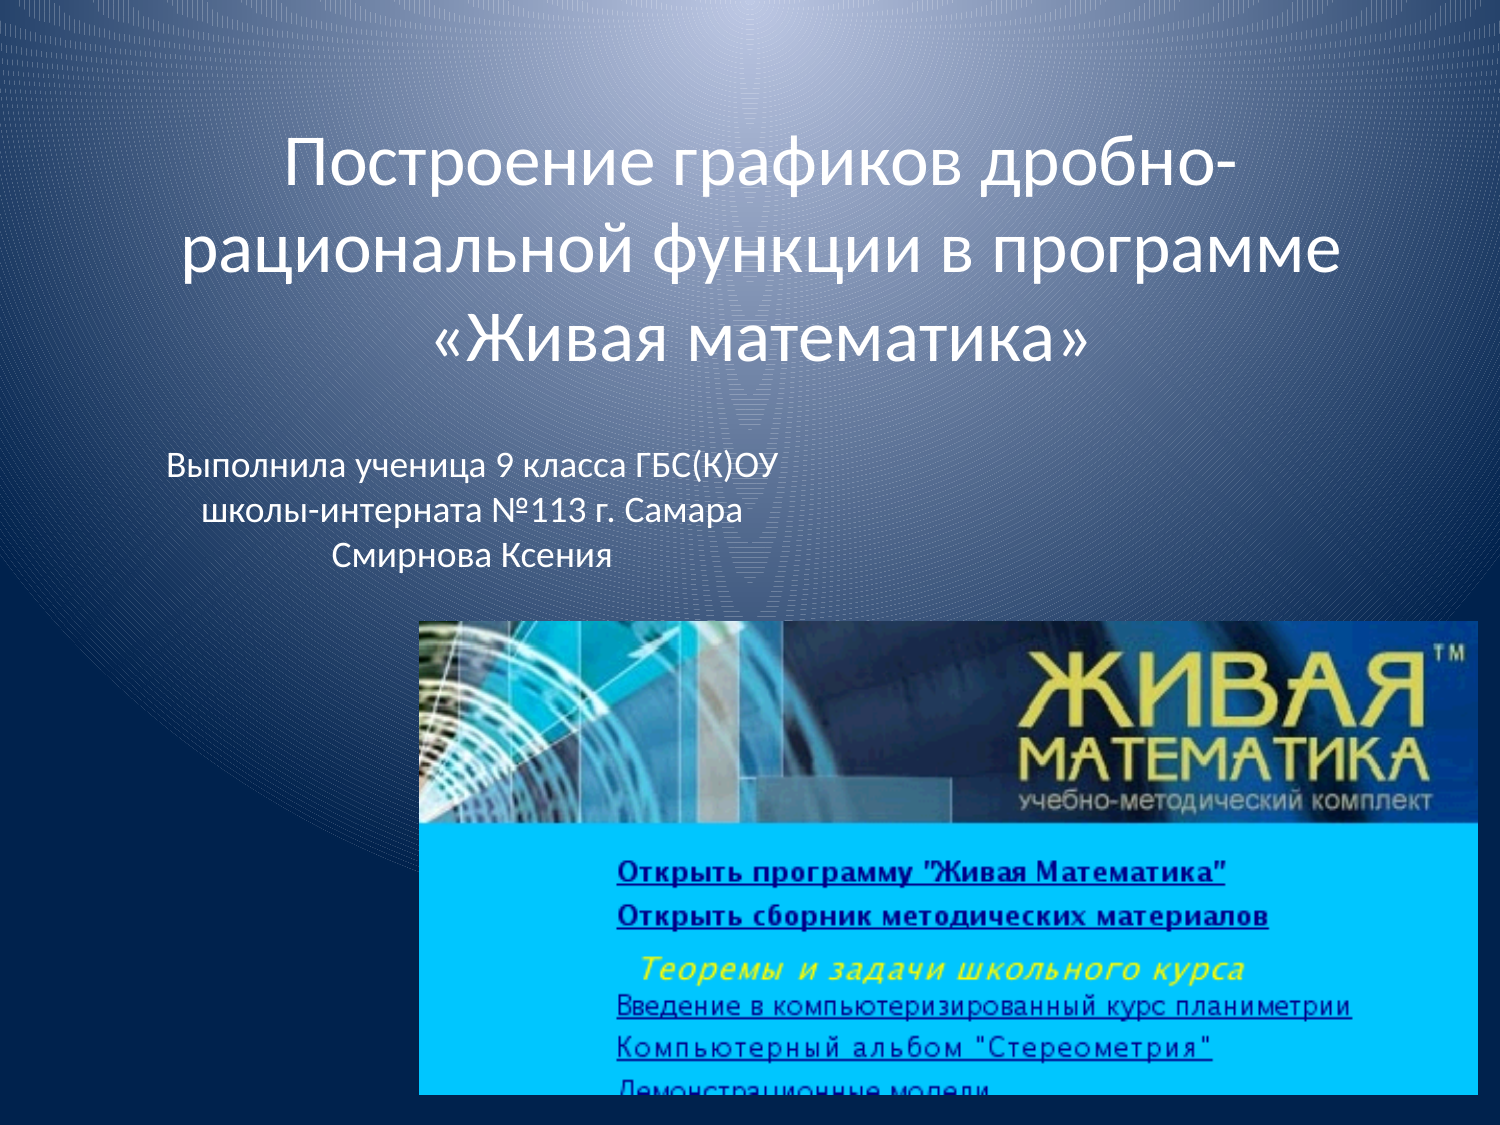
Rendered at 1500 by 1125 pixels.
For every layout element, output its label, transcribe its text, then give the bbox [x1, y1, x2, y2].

picture [692, 867, 704, 881]
picture [714, 911, 724, 925]
picture [821, 911, 835, 925]
picture [1123, 963, 1140, 980]
picture [714, 867, 723, 881]
picture [846, 963, 862, 980]
picture [990, 911, 1002, 925]
picture [721, 963, 735, 981]
picture [809, 867, 817, 881]
picture [1007, 911, 1018, 925]
picture [755, 911, 763, 925]
picture [986, 963, 1004, 980]
picture [1226, 1002, 1235, 1014]
picture [855, 1043, 865, 1056]
picture [984, 1006, 989, 1014]
picture [1167, 1044, 1172, 1056]
picture [798, 963, 818, 979]
picture [1023, 963, 1044, 980]
picture [618, 1043, 1211, 1062]
picture [1049, 1002, 1058, 1014]
picture [890, 1003, 902, 1013]
picture [775, 1002, 781, 1013]
picture [1105, 963, 1123, 979]
picture [1055, 911, 1068, 925]
picture [677, 1043, 687, 1056]
picture [1259, 1002, 1268, 1014]
picture [857, 1002, 862, 1014]
picture [619, 861, 637, 881]
picture [859, 867, 875, 881]
picture [1151, 911, 1162, 925]
picture [730, 867, 741, 881]
picture [680, 911, 687, 925]
picture [1255, 911, 1266, 925]
picture [1006, 963, 1023, 980]
picture [696, 1002, 706, 1014]
picture [692, 911, 703, 925]
picture [737, 1043, 744, 1056]
picture [1247, 1002, 1252, 1014]
picture [928, 1002, 933, 1014]
title Построение графиков дробно-рациональной функции в программе «Живая математика» [123, 101, 1399, 386]
picture [878, 1001, 886, 1014]
picture [418, 621, 1478, 824]
picture [863, 963, 885, 984]
picture [1169, 963, 1191, 986]
picture [657, 911, 667, 925]
picture [1153, 1001, 1164, 1015]
picture [875, 1043, 883, 1056]
picture [1109, 1002, 1114, 1014]
picture [944, 1087, 956, 1095]
picture [982, 1087, 987, 1095]
picture [696, 1044, 706, 1056]
picture [660, 963, 675, 980]
picture [1163, 867, 1177, 881]
picture [1010, 1043, 1018, 1056]
picture [619, 1037, 630, 1056]
picture [850, 1088, 857, 1095]
picture [936, 911, 947, 925]
picture [1242, 1002, 1247, 1014]
picture [641, 911, 651, 925]
picture [1038, 911, 1049, 925]
picture [646, 1003, 658, 1012]
picture [636, 1047, 647, 1056]
picture [1044, 963, 1058, 980]
picture [847, 911, 854, 925]
picture [1148, 867, 1157, 881]
picture [1338, 1002, 1343, 1014]
picture [1063, 963, 1083, 980]
picture [1186, 1043, 1193, 1055]
picture [738, 963, 760, 980]
picture [834, 1087, 843, 1095]
picture [1209, 1001, 1219, 1015]
picture [926, 1047, 935, 1056]
picture [963, 867, 977, 881]
picture [788, 1087, 793, 1095]
picture [1172, 1043, 1177, 1055]
picture [982, 867, 993, 881]
picture [1238, 911, 1250, 925]
picture [978, 911, 985, 925]
picture [1023, 911, 1032, 925]
picture [657, 867, 667, 881]
picture [657, 1043, 666, 1055]
picture [621, 1080, 633, 1095]
picture [696, 963, 718, 986]
picture [738, 1087, 745, 1095]
picture [618, 911, 1268, 931]
picture [720, 1087, 728, 1095]
picture [828, 1044, 832, 1056]
picture [929, 1087, 939, 1095]
picture [1038, 861, 1056, 881]
picture [925, 963, 945, 979]
picture [880, 867, 895, 881]
picture [642, 957, 662, 980]
picture [619, 995, 631, 1015]
picture [786, 911, 797, 925]
picture [788, 1006, 793, 1014]
picture [679, 963, 696, 980]
picture [1193, 1001, 1204, 1014]
picture [1153, 963, 1171, 980]
picture [842, 1002, 851, 1015]
picture [1133, 1043, 1141, 1056]
picture [1096, 1043, 1101, 1055]
picture [1291, 1001, 1299, 1013]
picture [1059, 1045, 1070, 1052]
picture [892, 1087, 897, 1095]
picture [730, 911, 741, 925]
picture [807, 1001, 816, 1014]
picture [1205, 911, 1233, 925]
picture [618, 1001, 1351, 1021]
picture [909, 1037, 918, 1053]
picture [1199, 867, 1212, 881]
picture [884, 911, 899, 925]
picture [1073, 911, 1084, 925]
picture [619, 905, 637, 925]
picture [817, 1087, 827, 1095]
picture [888, 963, 904, 980]
picture [680, 1001, 691, 1015]
picture [825, 1001, 835, 1014]
picture [809, 911, 816, 925]
picture [963, 1087, 970, 1095]
picture [1188, 963, 1210, 986]
picture [923, 1002, 928, 1014]
picture [829, 962, 845, 981]
picture [1269, 1002, 1273, 1014]
picture [761, 963, 783, 980]
picture [1115, 1045, 1127, 1056]
picture [832, 1043, 837, 1056]
picture [641, 867, 650, 881]
picture [634, 1001, 643, 1015]
picture [1076, 1047, 1085, 1056]
picture [901, 1087, 906, 1095]
picture [749, 1087, 758, 1095]
subtitle Выполнила ученица 9 класса ГБС(К)ОУ школы-интерната №113 г. Самара Смирнова Ксения [123, 432, 821, 693]
picture [690, 1087, 699, 1095]
picture [892, 1043, 902, 1056]
picture [990, 1037, 1003, 1056]
picture [957, 963, 983, 980]
picture [788, 1043, 797, 1056]
picture [840, 911, 847, 925]
picture [971, 911, 978, 925]
picture [908, 963, 923, 980]
picture [1099, 911, 1114, 925]
picture [1111, 867, 1127, 881]
picture [953, 1002, 958, 1014]
picture [769, 905, 781, 925]
picture [1015, 1001, 1025, 1015]
picture [1178, 1001, 1187, 1014]
picture [1182, 867, 1193, 881]
picture [1343, 1002, 1348, 1014]
picture [755, 867, 768, 881]
picture [705, 1087, 715, 1095]
picture [1186, 911, 1200, 925]
picture [867, 1087, 879, 1095]
picture [1213, 963, 1244, 981]
picture [1322, 1002, 1327, 1014]
picture [1079, 867, 1088, 881]
picture [792, 867, 804, 881]
picture [752, 1001, 762, 1015]
picture [946, 1043, 951, 1055]
picture [1085, 963, 1102, 980]
picture [920, 911, 930, 925]
picture [728, 1001, 739, 1015]
picture [663, 1087, 668, 1095]
picture [1094, 867, 1106, 881]
picture [1119, 911, 1132, 925]
picture [1132, 867, 1145, 881]
picture [932, 861, 960, 881]
picture [941, 1002, 947, 1015]
picture [1032, 1002, 1041, 1014]
picture [859, 911, 870, 925]
picture [1276, 1001, 1287, 1015]
picture [713, 1043, 718, 1056]
picture [1135, 911, 1145, 925]
picture [842, 867, 855, 881]
picture [807, 1044, 814, 1056]
picture [905, 911, 916, 925]
picture [750, 1043, 762, 1056]
picture [1024, 1043, 1035, 1056]
picture [618, 867, 1224, 887]
picture [1174, 911, 1181, 925]
picture [1065, 1002, 1072, 1015]
picture [862, 1005, 874, 1015]
picture [999, 867, 1025, 881]
picture [638, 1089, 649, 1095]
picture [1003, 1001, 1012, 1015]
picture [1063, 867, 1076, 881]
